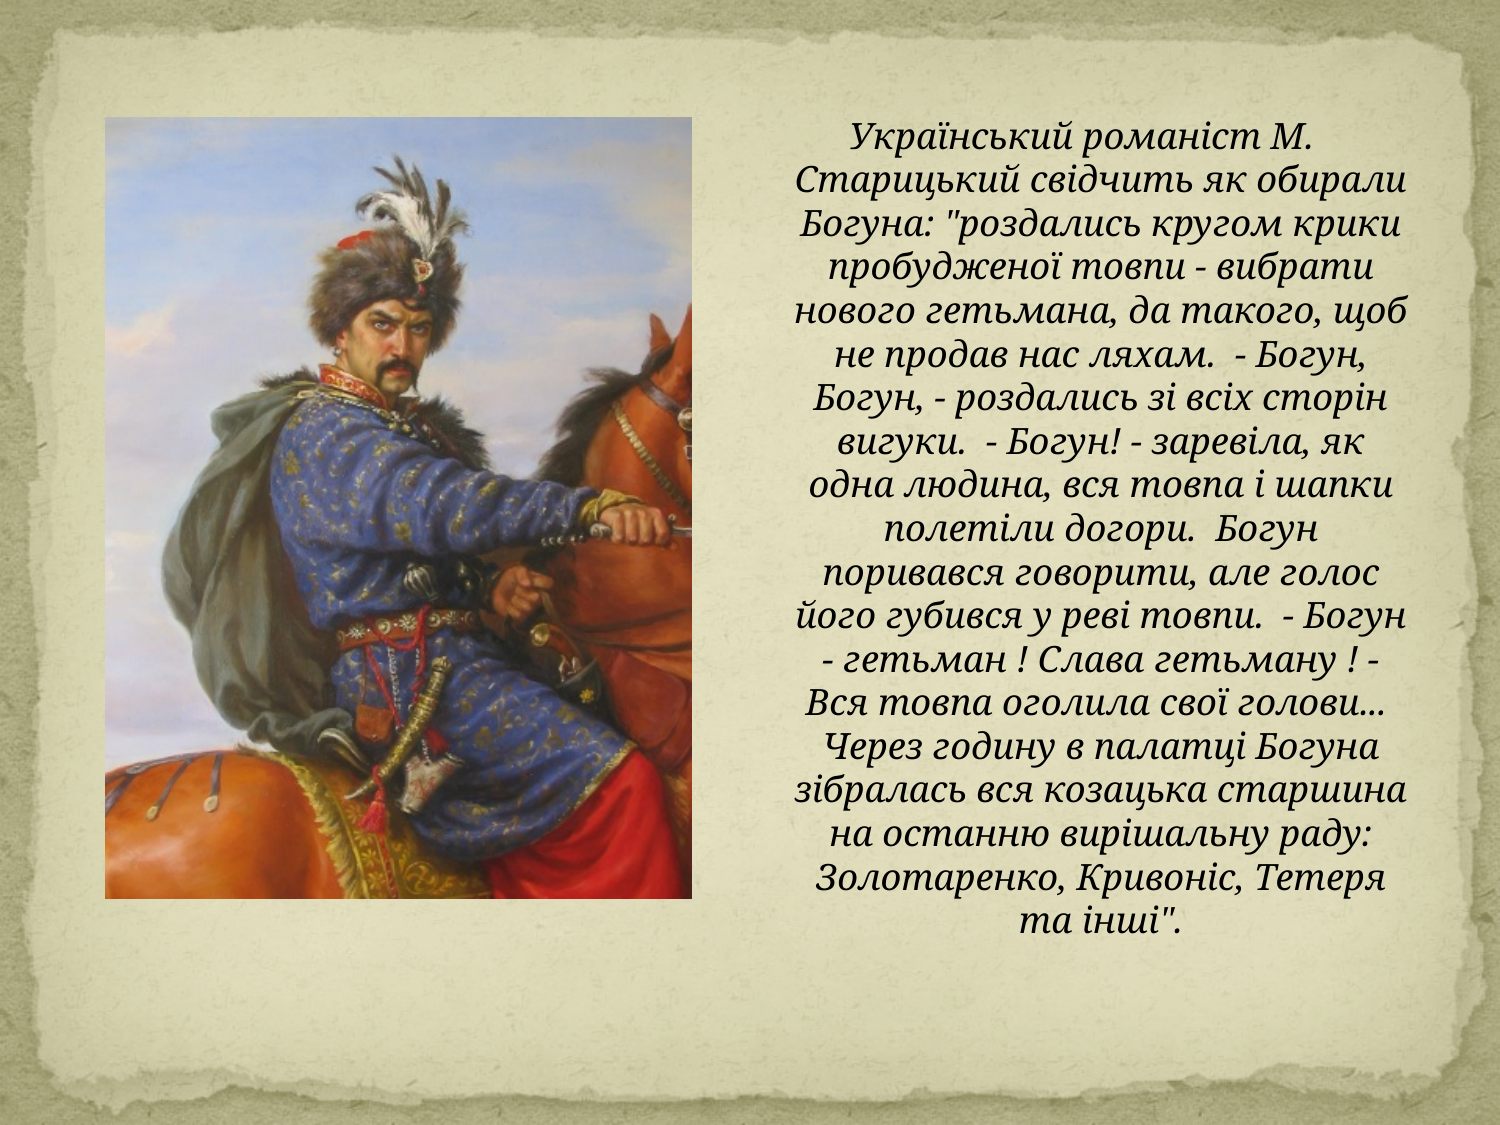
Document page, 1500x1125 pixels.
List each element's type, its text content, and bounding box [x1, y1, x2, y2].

list Український романіст М. Старицький свідчить як обирали Богуна: "роздались кругом крики пробудженої товпи - вибрати нового гетьмана, да такого, щоб не продав нас ляхам. - Богун, Богун, - роздались зі всіх сторін вигуки. - Богун! - заревіла, як одна людина, вся товпа і шапки полетіли догори. Богун поривався говорити, але голос його губився у реві товпи. - Богун - гетьман ! Слава гетьману ! - Вся товпа оголила свої голови... Через годину в палатці Богуна зібралась вся козацька старшина на останню вирішальну раду: Золотаренко, Кривоніс, Тетеря та інші". [738, 105, 1425, 1000]
picture [105, 117, 692, 899]
